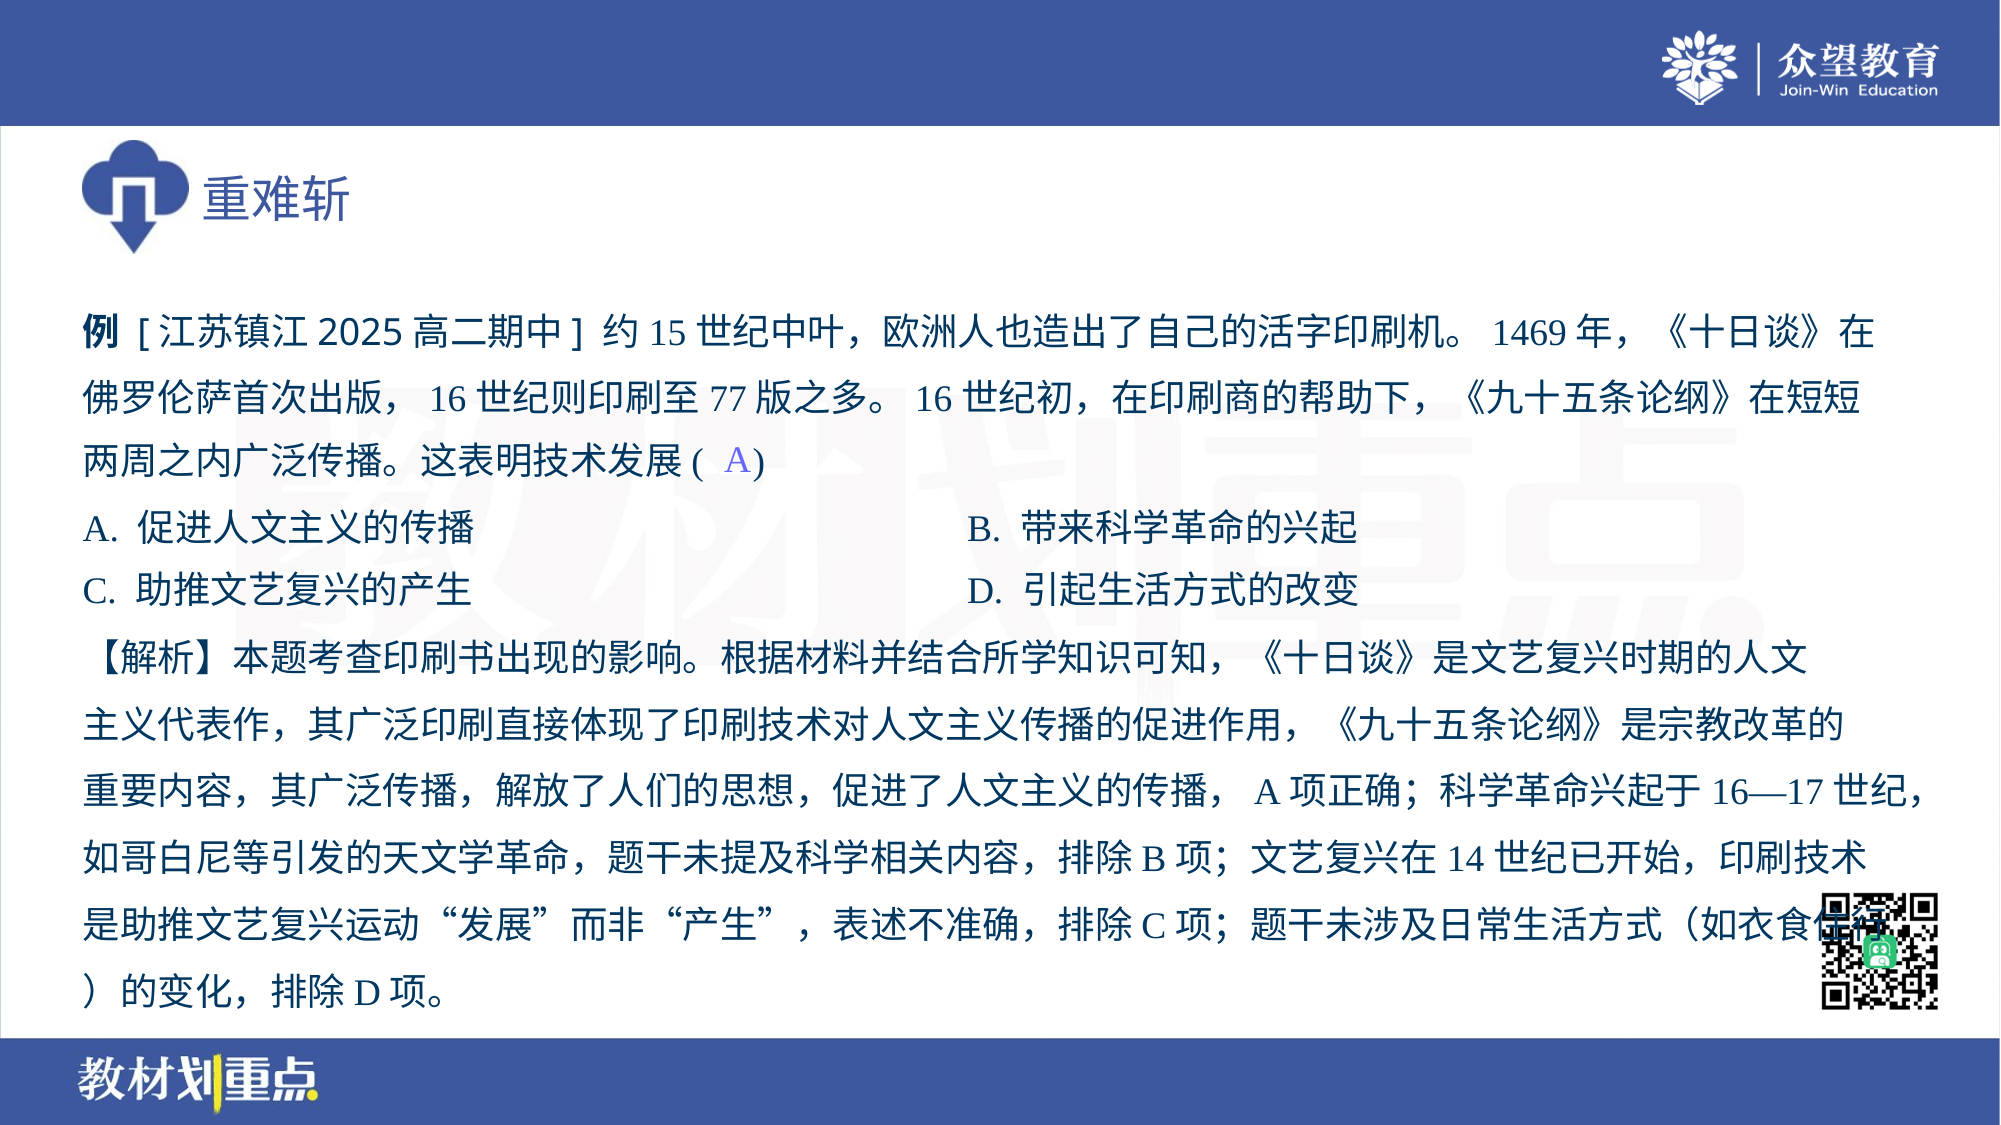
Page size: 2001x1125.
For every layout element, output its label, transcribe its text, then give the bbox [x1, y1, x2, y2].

text_box 例 [江苏镇江2025高二期中] 约15世纪中叶，欧洲人也造出了自己的活字印刷机。1469年，《十日谈》在 佛罗伦萨首次出版，16世纪则印刷至77版之多。16世纪初，在印刷商的帮助下，《九十五条论纲》在短短 两周之内广泛传播。这表明技术发展( ) [82, 285, 1817, 476]
text_box A. 促进人文主义的传播 B. 带来科学革命的兴起 C. 助推文艺复兴的产生 D. 引起生活方式的改变 [82, 481, 1817, 605]
picture [0, 0, 2000, 1125]
text_box 【解析】本题考查印刷书出现的影响。根据材料并结合所学知识可知，《十日谈》是文艺复兴时期的人文 主义代表作，其广泛印刷直接体现了印刷技术对人文主义传播的促进作用，《九十五条论纲》是宗教改革的 重要内容，其广泛传播，解放了人们的思想，促进了人文主义的传播，A项正确；科学革命兴起于16—17世纪， 如哥白尼等引发的天文学革命，题干未提及科学相关内容，排除B项；文艺复兴在14世纪已开始，印刷技术 是助推文艺复兴运动“发展”而非“产生”，表述不准确，排除C项；题干未涉及日常生活方式（如衣食住行 ）的变化，排除D项。 [82, 612, 1817, 1004]
text_box A [710, 417, 765, 474]
